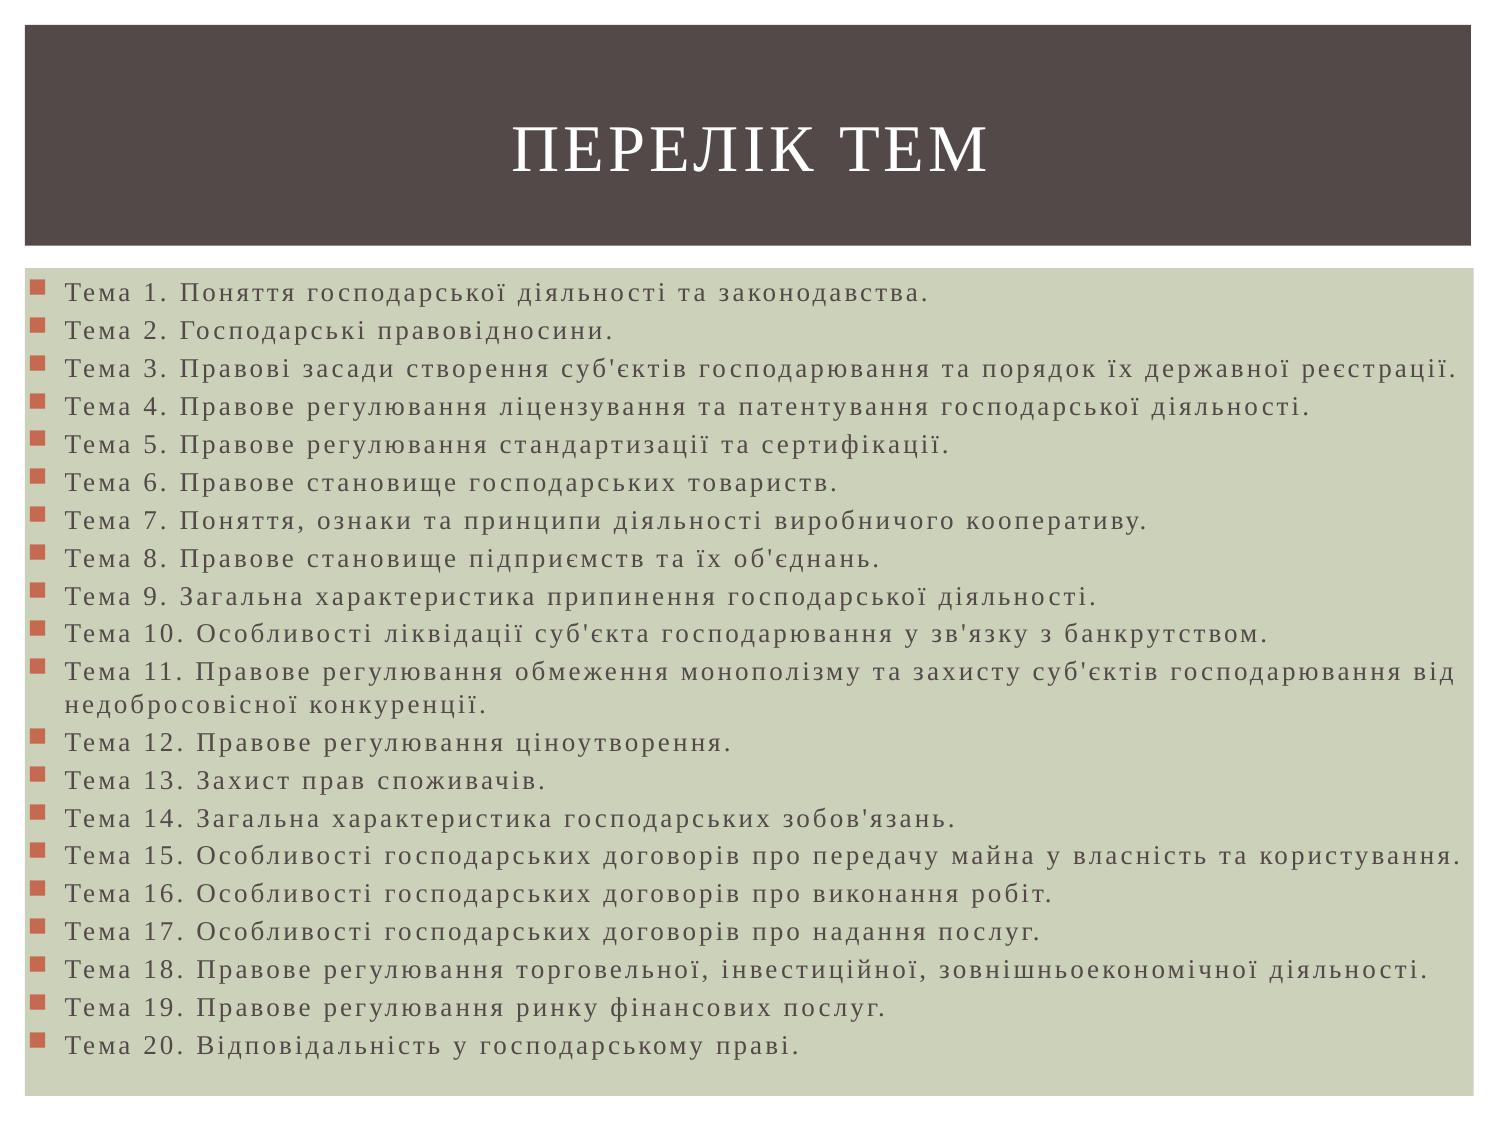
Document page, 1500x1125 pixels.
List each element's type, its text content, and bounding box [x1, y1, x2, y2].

list Тема 1. Поняття господарської діяльності та законодавства. Тема 2. Господарські правовідносини. Тема 3. Правові засади створення суб'єктів господарювання та порядок їх державної реєстрації. Тема 4. Правове регулювання ліцензування та патентування господарської діяльності. Тема 5. Правове регулювання стандартизації та сертифікації. Тема 6. Правове становище господарських товариств. Тема 7. Поняття, ознаки та принципи діяльності виробничого кооперативу. Тема 8. Правове становище підприємств та їх об'єднань. Тема 9. Загальна характеристика припинення господарської діяльності. Тема 10. Особливості ліквідації суб'єкта господарювання у зв'язку з банкрутством. Тема 11. Правове регулювання обмеження монополізму та захисту суб'єктів господарювання від недобросовісної конкуренції. Тема 12. Правове регулювання ціноутворення. Тема 13. Захист прав споживачів. Тема 14. Загальна характеристика господарських зобов'язань. Тема 15. Особливості господарських договорів про передачу майна у власність та користування. Тема 16. Особливості господарських договорів про виконання робіт. Тема 17. Особливості господарських договорів про надання послуг. Тема 18. Правове регулювання торговельної, інвестиційної, зовнішньоекономічної діяльності. Тема 19. Правове регулювання ринку фінансових послуг. Тема 20. Відповідальність у господарському праві. [4, 267, 1487, 1083]
title Перелік тем [62, 58, 1438, 232]
